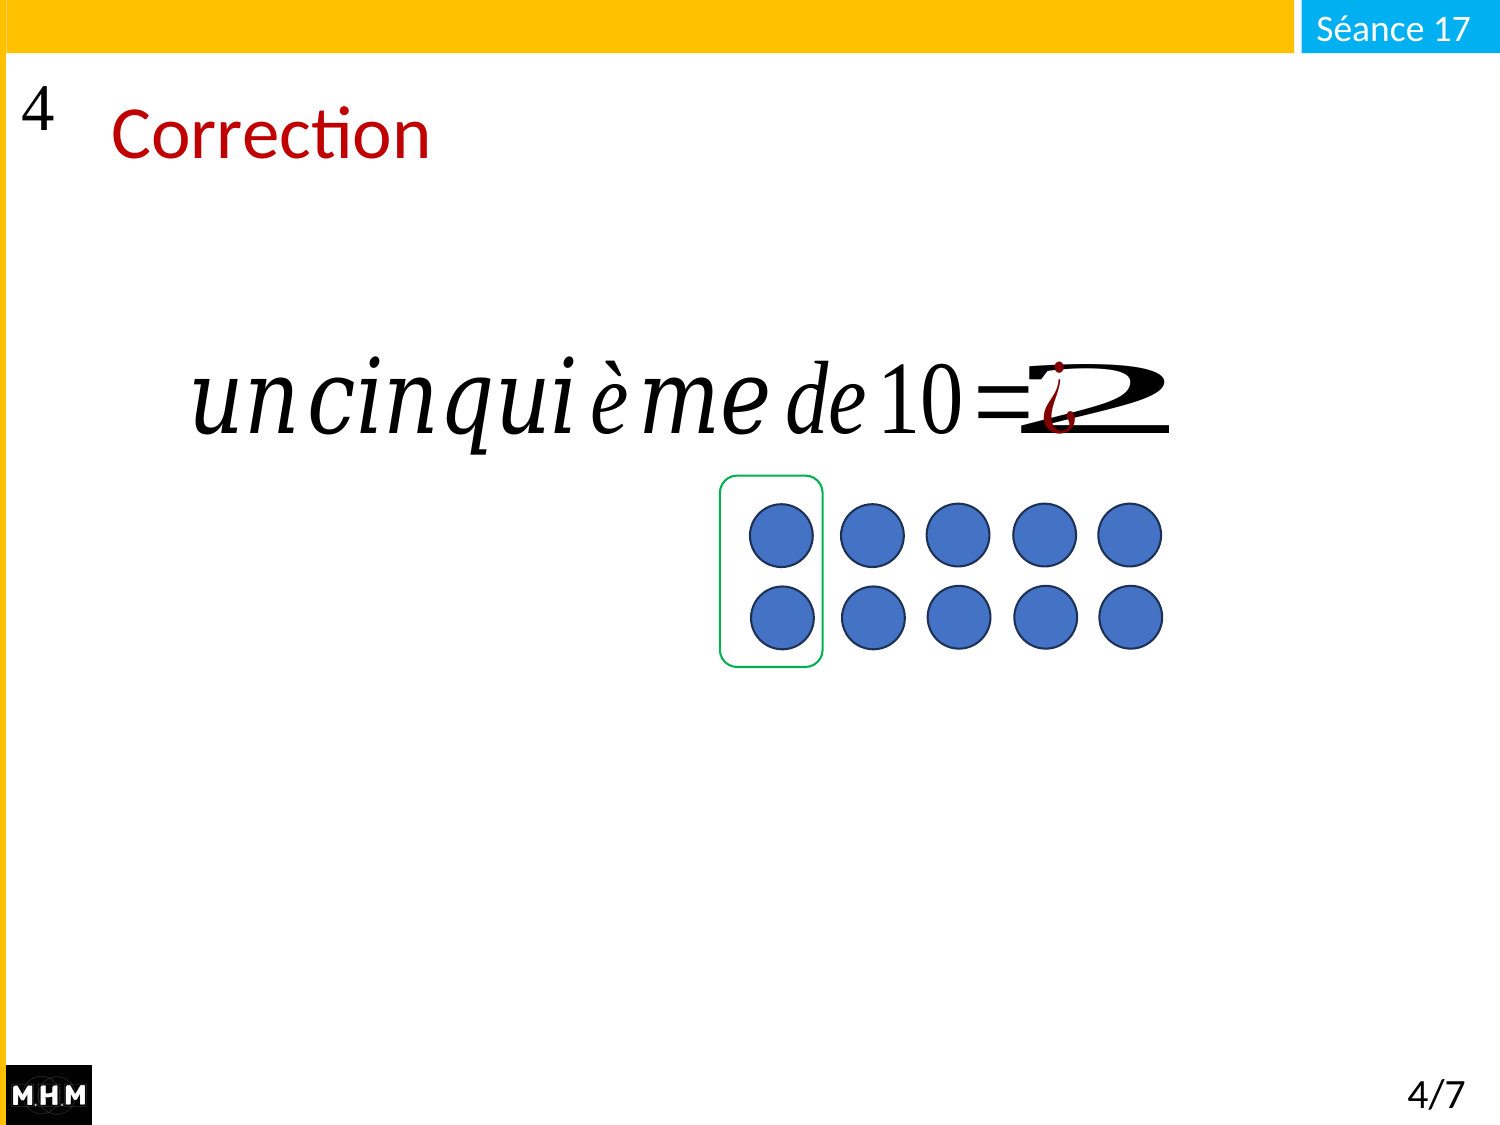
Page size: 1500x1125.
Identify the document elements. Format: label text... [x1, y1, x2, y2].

picture [6, 1065, 92, 1125]
title Correction [96, 60, 1391, 208]
text_box [1098, 584, 1164, 650]
text_box [718, 474, 824, 669]
text_box [839, 503, 905, 569]
text_box [1013, 584, 1079, 650]
text_box [1012, 502, 1078, 568]
text_box [926, 584, 992, 650]
text_box [1097, 502, 1163, 568]
list 4/7 [1373, 1064, 1500, 1125]
text_box [840, 585, 906, 651]
text_box [925, 502, 991, 568]
